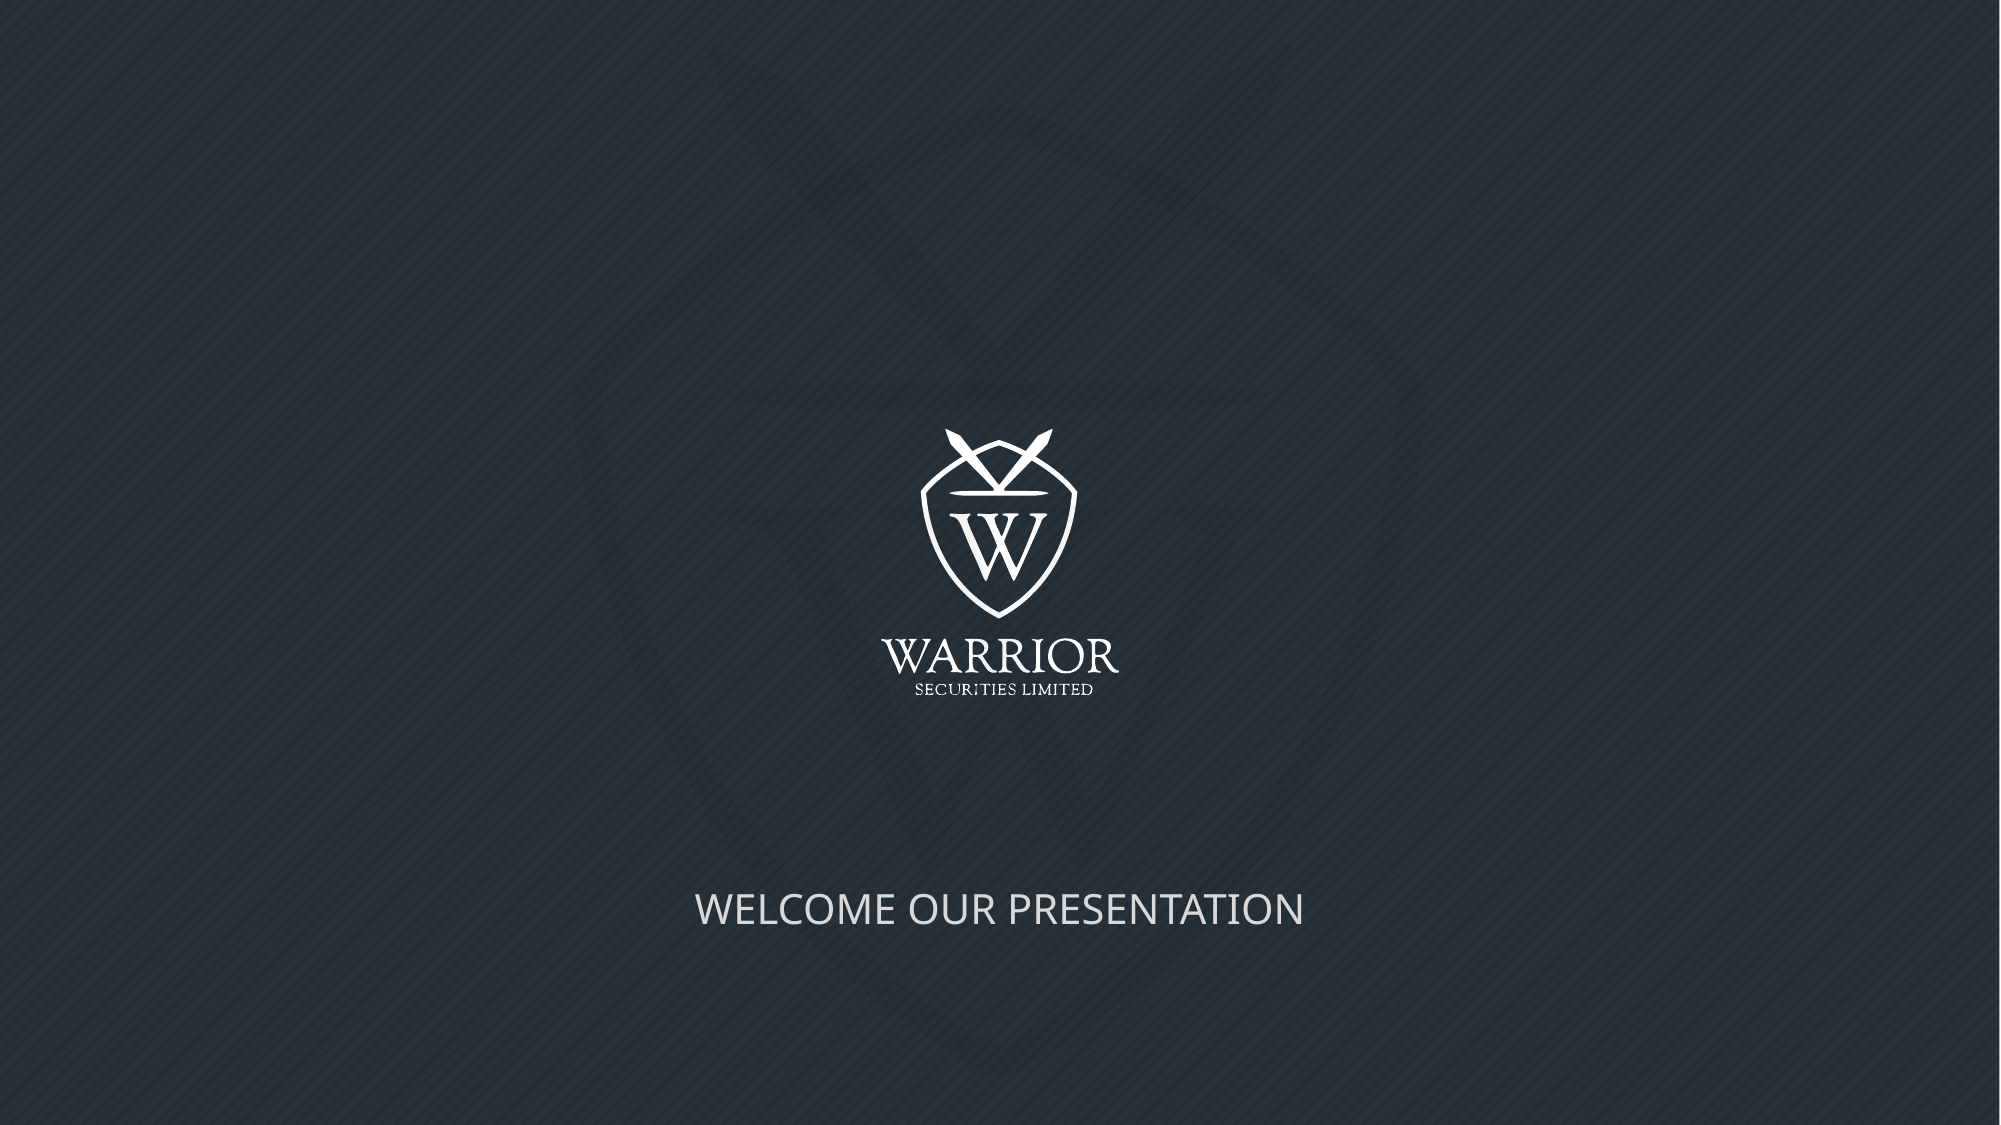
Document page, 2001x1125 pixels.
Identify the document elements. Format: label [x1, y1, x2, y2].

text_box [0, 0, 2000, 1125]
text_box [571, 43, 1428, 1080]
